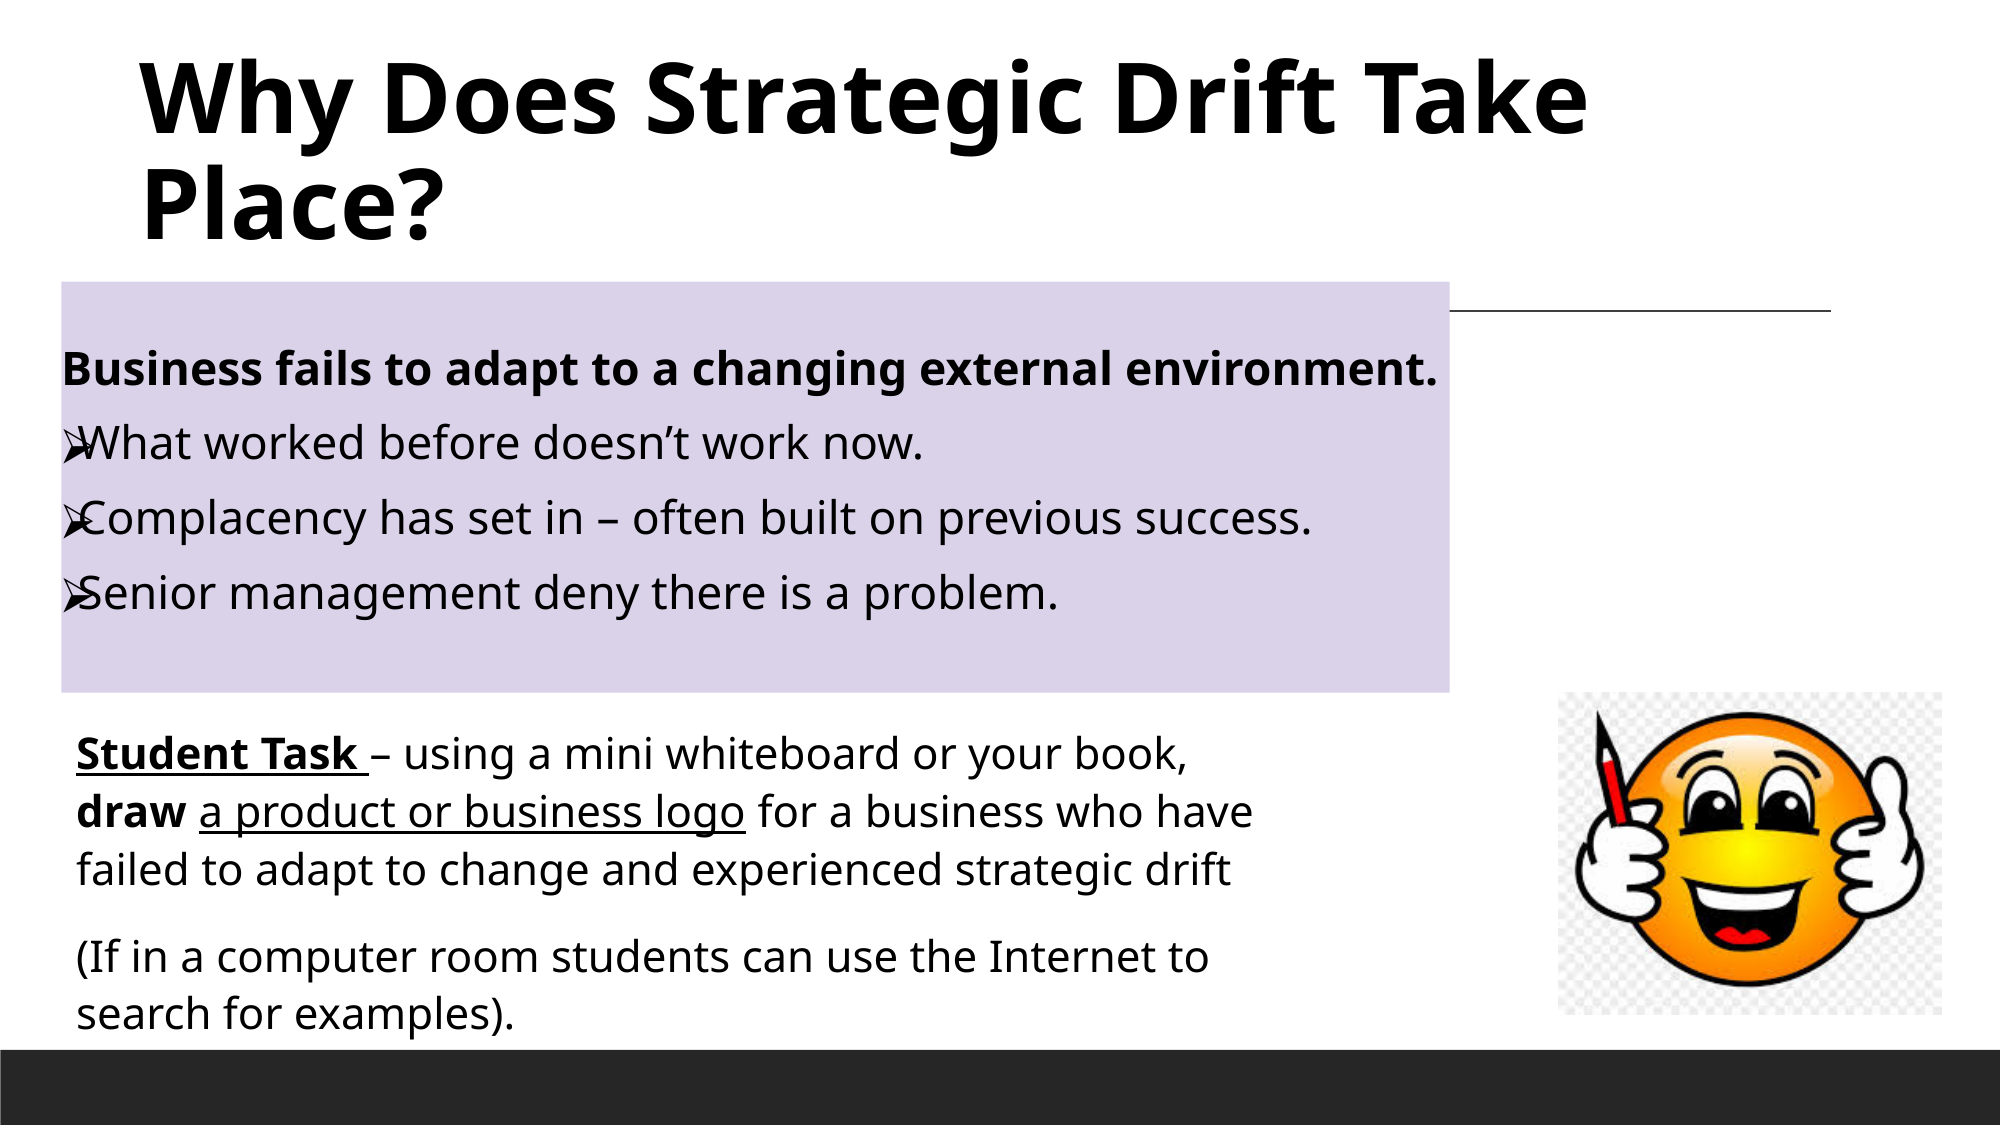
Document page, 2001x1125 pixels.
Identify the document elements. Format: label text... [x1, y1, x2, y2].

list Business fails to adapt to a changing external environment. What worked before doesn’t work now. Complacency has set in – often built on previous success. Senior management deny there is a problem. [61, 281, 1450, 693]
picture [1558, 692, 1942, 1015]
text_box Student Task – using a mini whiteboard or your book, draw a product or business logo for a business who have failed to adapt to change and experienced strategic drift (If in a computer room students can use the Internet to search for examples). [61, 705, 1310, 1054]
title Why Does Strategic Drift Take Place? [124, 30, 1775, 269]
